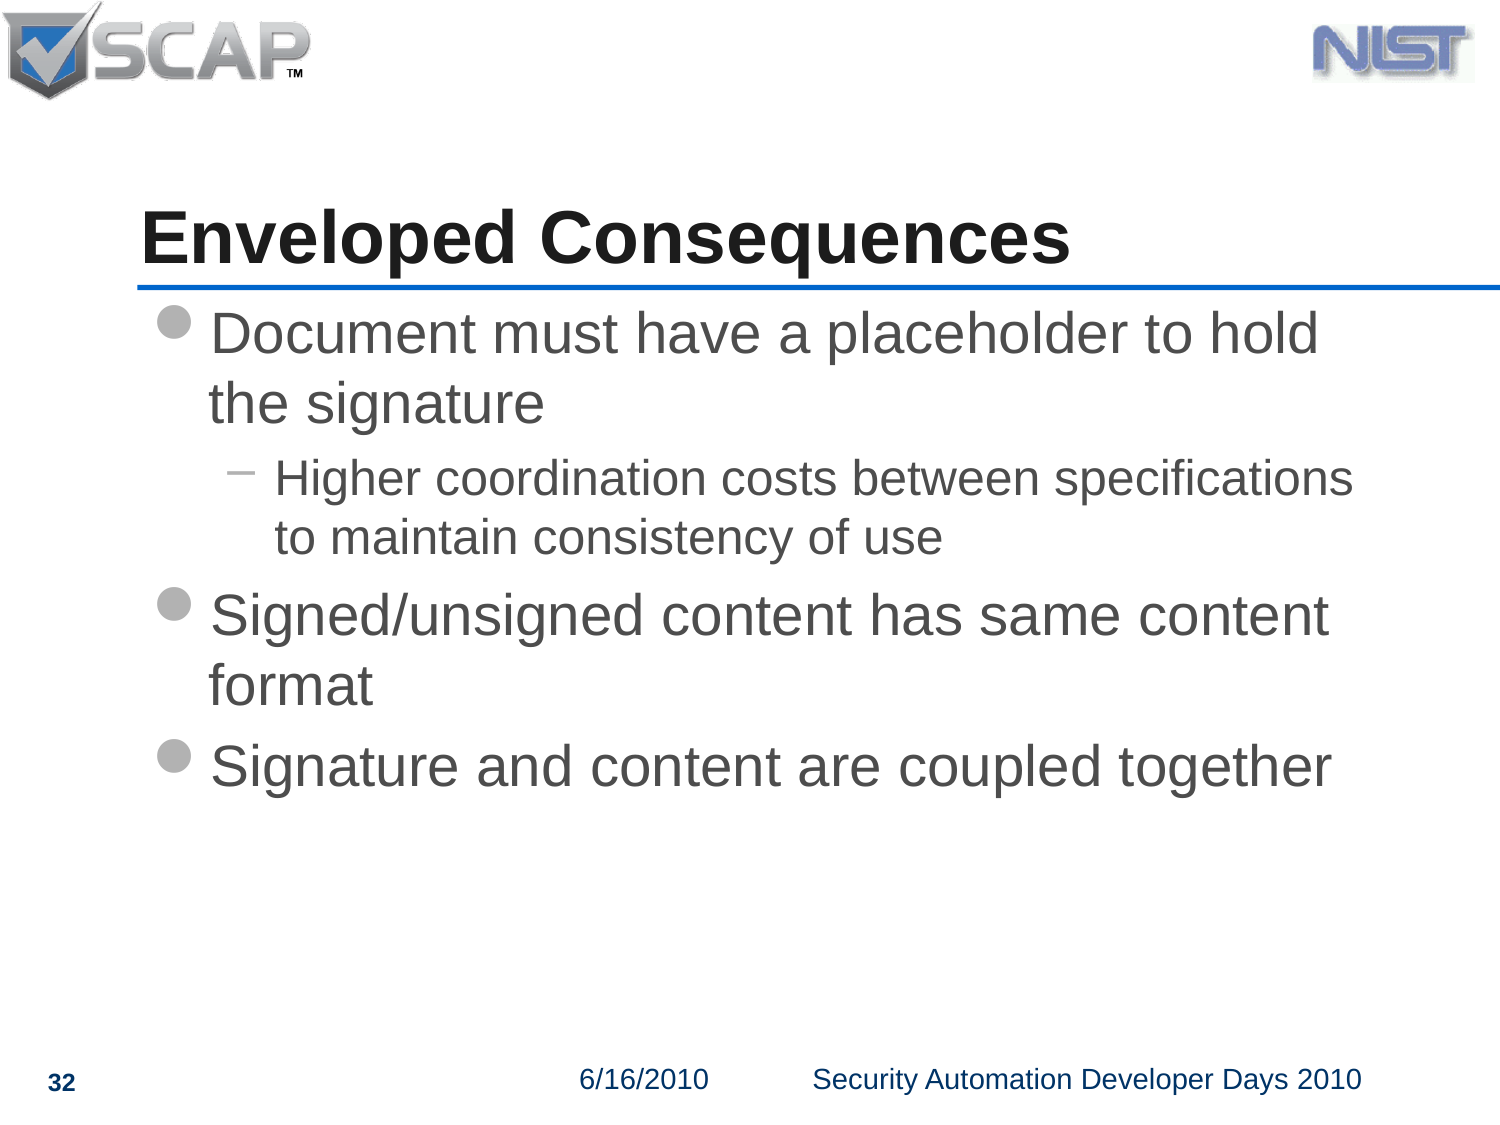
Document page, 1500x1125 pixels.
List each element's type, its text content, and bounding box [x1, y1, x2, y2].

picture [1312, 24, 1475, 83]
picture [0, 0, 313, 103]
footer Security Automation Developer Days 2010 [749, 1024, 1426, 1104]
list Document must have a placeholder to hold the signature Higher coordination costs between specifications to maintain consistency of use Signed/unsigned content has same content format Signature and content are coupled together [137, 287, 1400, 1026]
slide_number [374, 1026, 725, 1104]
title Enveloped Consequences [124, 99, 1426, 288]
slide_number 32 [13, 1023, 111, 1105]
